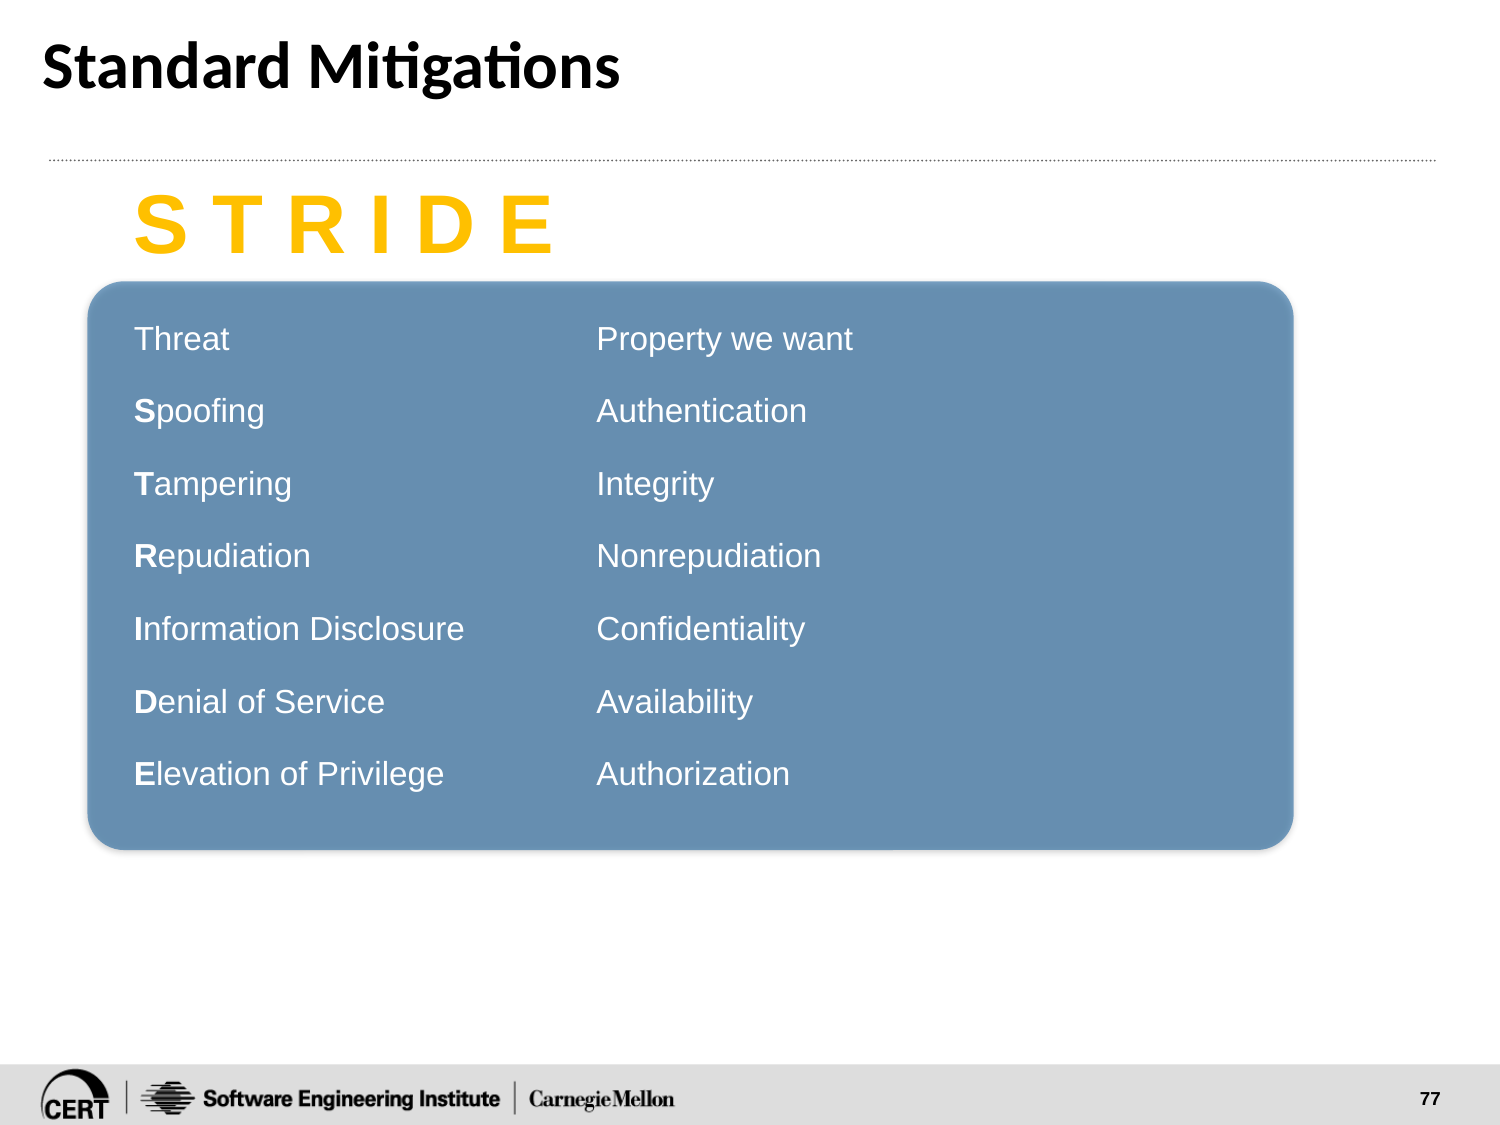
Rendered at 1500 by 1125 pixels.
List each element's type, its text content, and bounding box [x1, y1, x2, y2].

table_cell Integrity [581, 445, 1106, 517]
table_cell Nonrepudiation [581, 517, 1106, 590]
text_box [86, 280, 1295, 851]
table_cell Information Disclosure [119, 590, 581, 663]
table_cell Authorization [581, 735, 1106, 808]
table_header Threat [119, 299, 581, 372]
text_box S T R I D E [118, 162, 690, 278]
table_cell Availability [581, 663, 1106, 735]
title Standard Mitigations [42, 37, 1434, 155]
picture [24, 1065, 688, 1125]
table_cell Confidentiality [581, 590, 1106, 663]
table_header Property we want [581, 299, 1106, 372]
table_cell Repudiation [119, 517, 581, 590]
table_cell Spoofing [119, 372, 581, 445]
table_cell Authentication [581, 372, 1106, 445]
table_cell Tampering [119, 445, 581, 517]
table_cell Elevation of Privilege [119, 735, 581, 808]
table_cell Denial of Service [119, 663, 581, 735]
